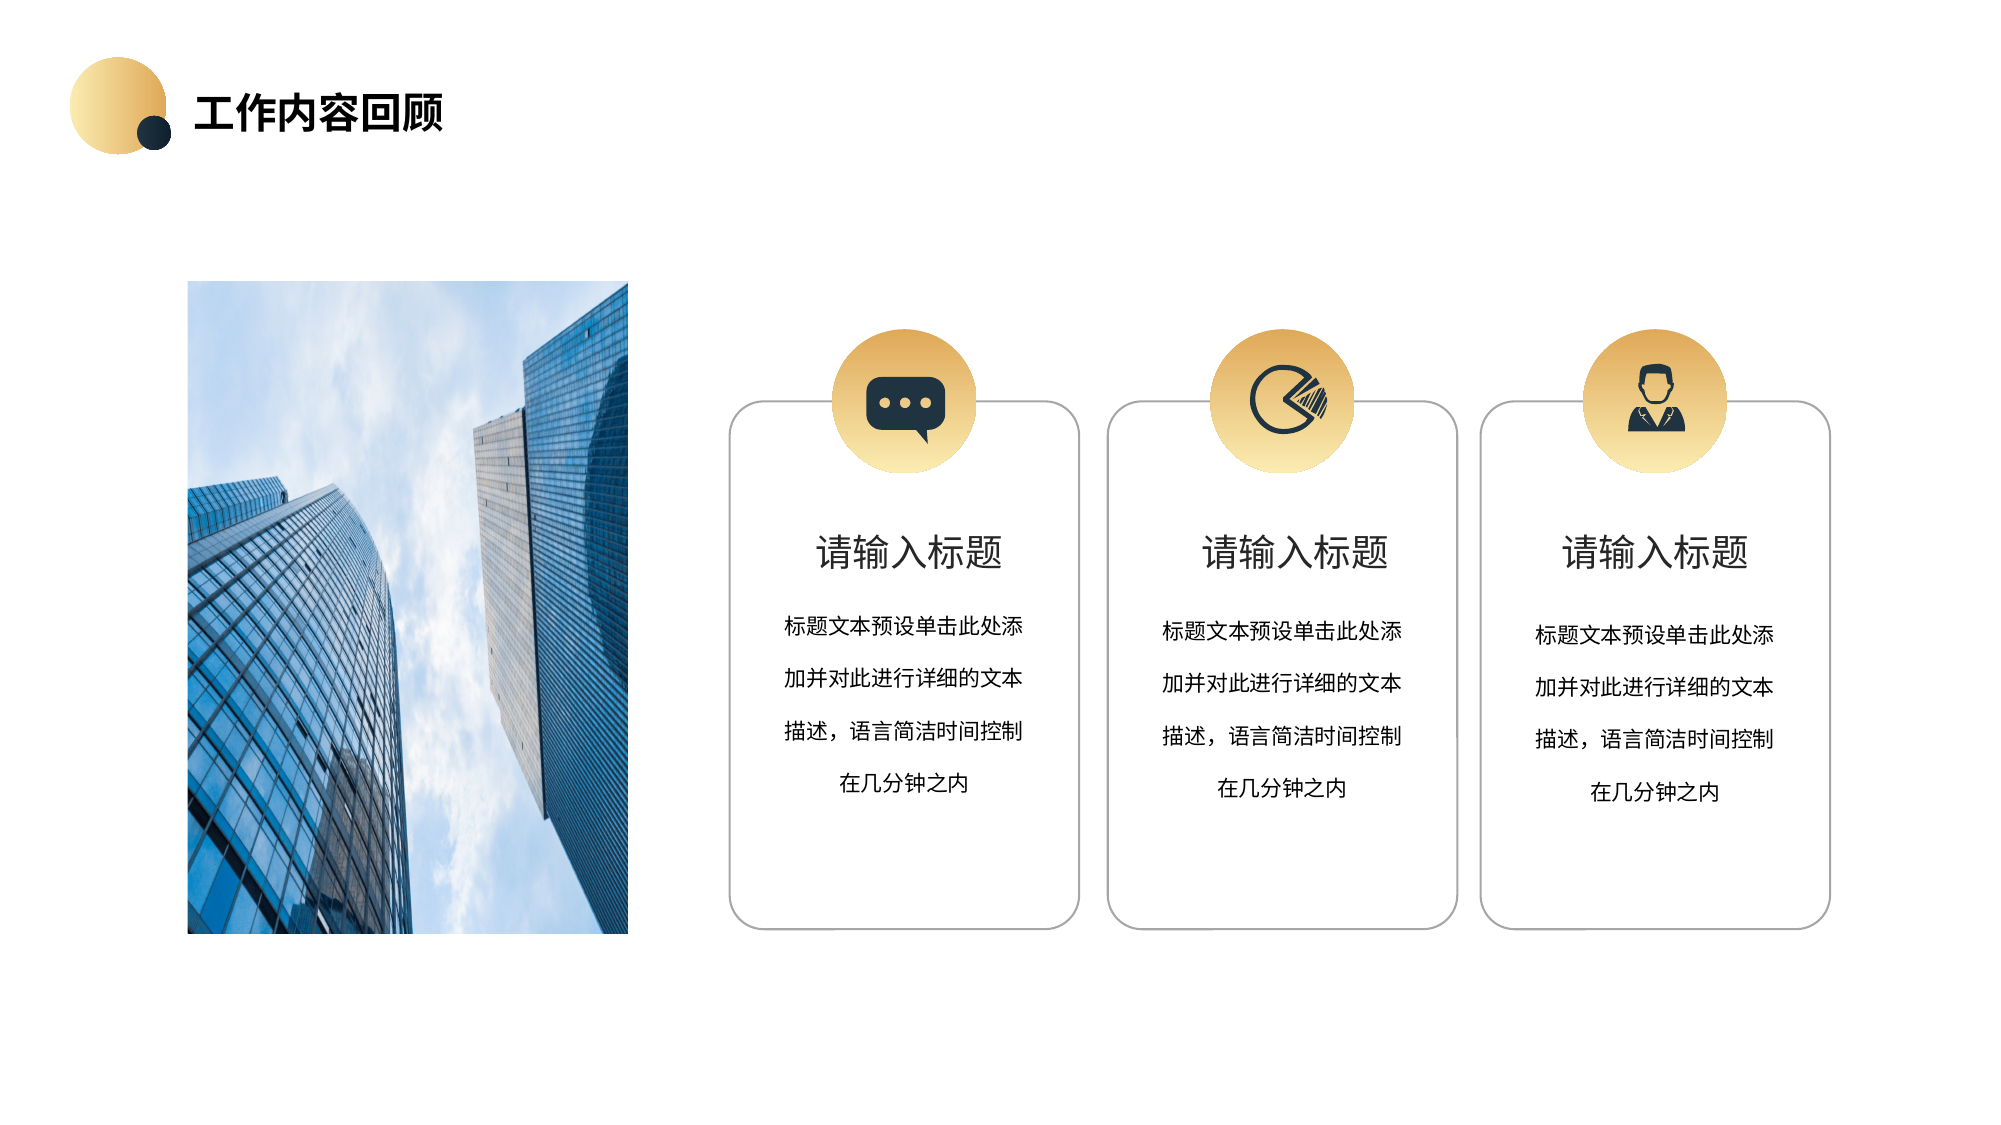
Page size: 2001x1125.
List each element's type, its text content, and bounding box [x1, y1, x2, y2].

text_box 请输入标题 [1493, 522, 1818, 626]
text_box 请输入标题 [1133, 522, 1458, 626]
text_box 标题文本预设单击此处添加并对此进行详细的文本描述，语言简洁时间控制在几分钟之内 [1513, 587, 1797, 813]
text_box [135, 114, 173, 152]
text_box [729, 401, 1080, 930]
text_box [1107, 474, 1458, 930]
text_box 标题文本预设单击此处添加并对此进行详细的文本描述，语言简洁时间控制在几分钟之内 [1140, 583, 1424, 809]
text_box 工作内容回顾 [193, 86, 497, 137]
text_box [187, 281, 628, 934]
text_box 标题文本预设单击此处添加并对此进行详细的文本描述，语言简洁时间控制在几分钟之内 [762, 578, 1046, 804]
text_box [68, 56, 168, 156]
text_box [832, 329, 1728, 474]
text_box [1480, 401, 1831, 930]
text_box 请输入标题 [746, 522, 1071, 626]
